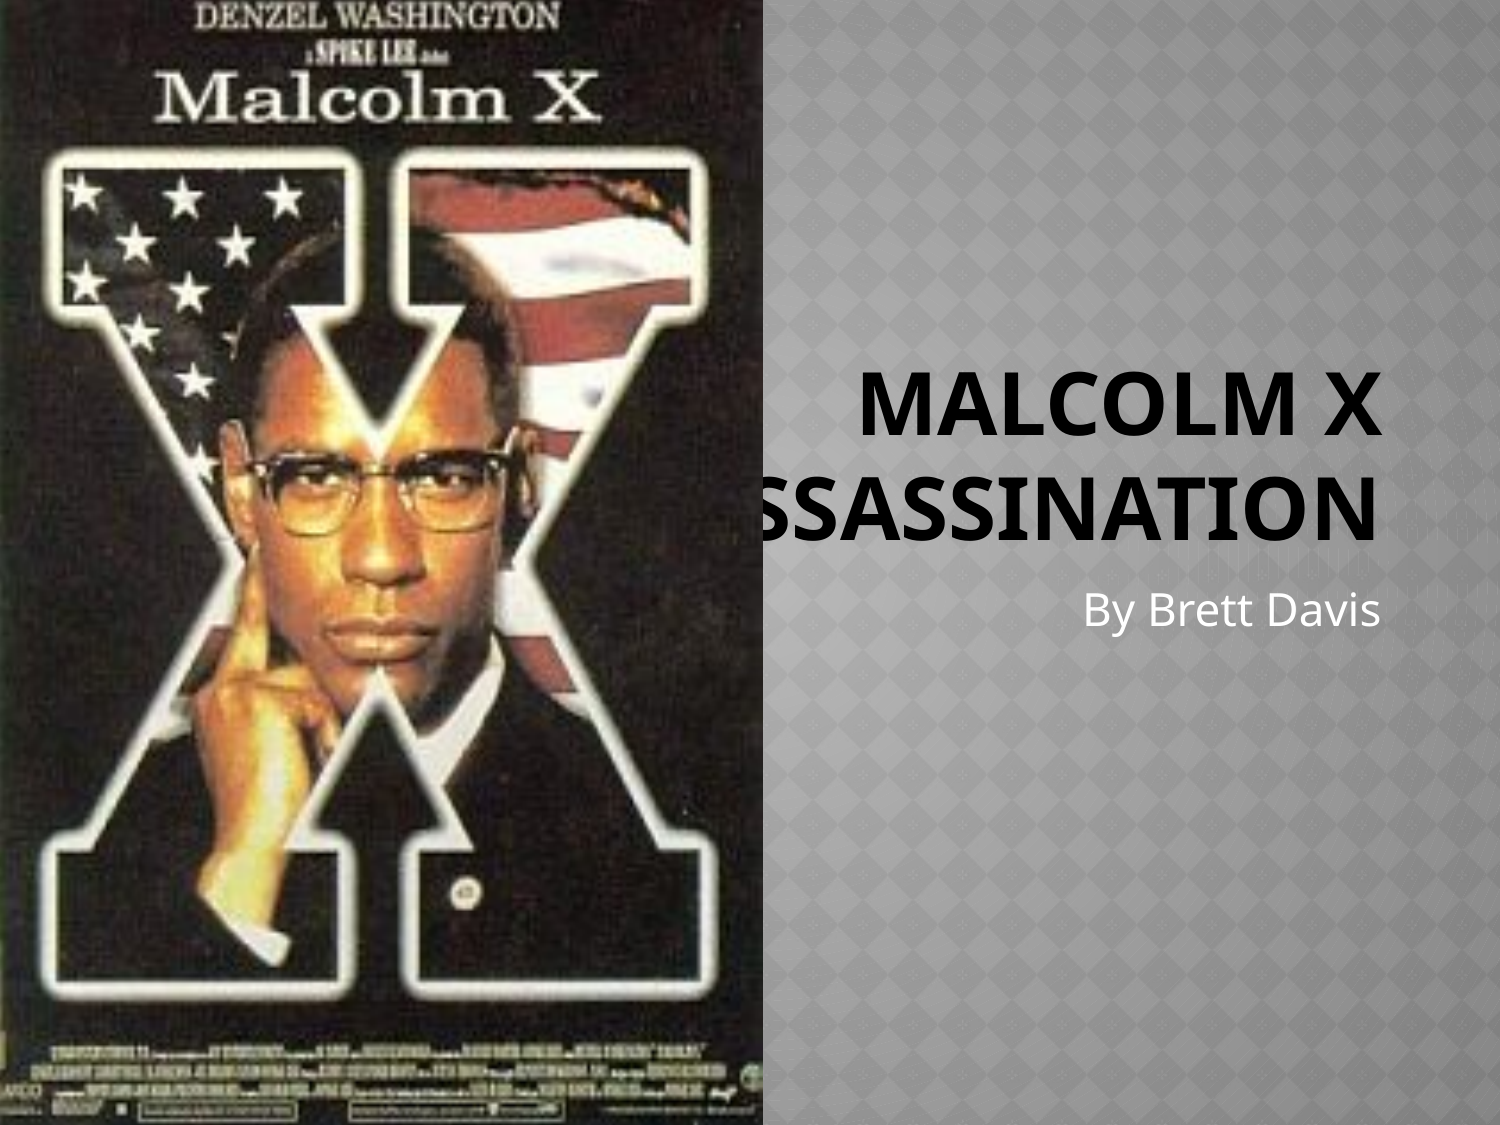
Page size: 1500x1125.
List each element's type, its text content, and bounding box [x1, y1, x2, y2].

picture [0, 0, 763, 1125]
title Malcolm x Assassination [767, 87, 1390, 558]
subtitle By Brett Davis [767, 580, 1390, 762]
